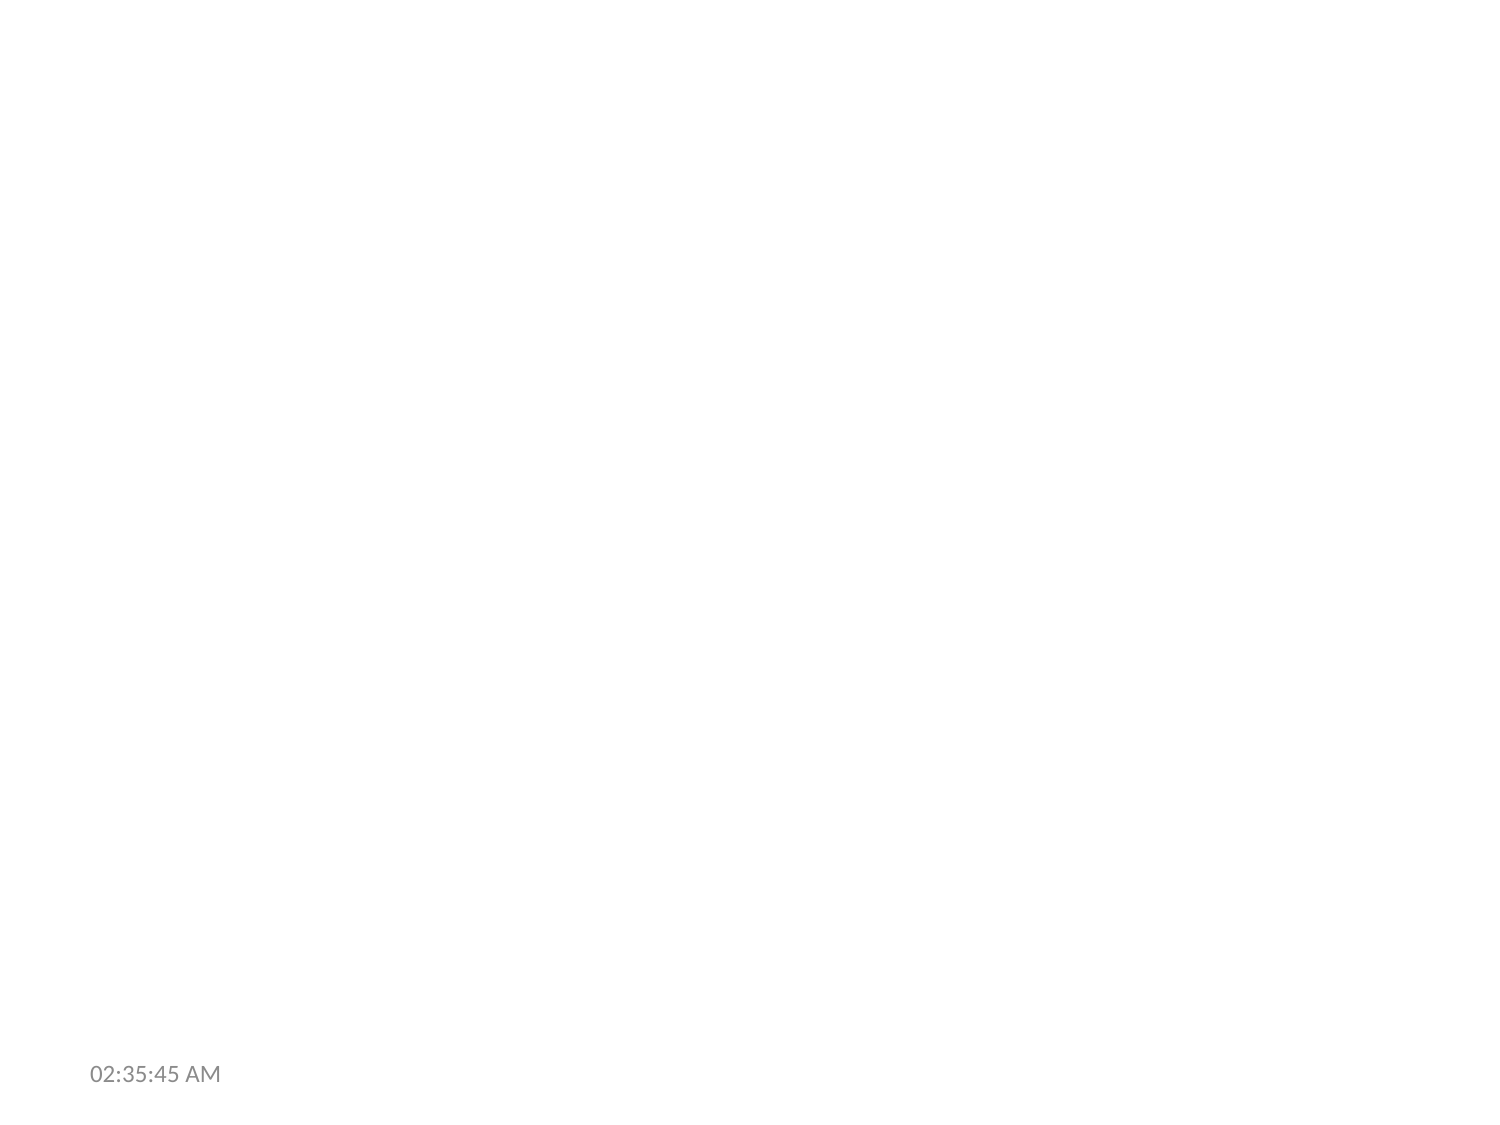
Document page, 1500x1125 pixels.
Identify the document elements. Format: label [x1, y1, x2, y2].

slide_number [75, 1042, 425, 1103]
